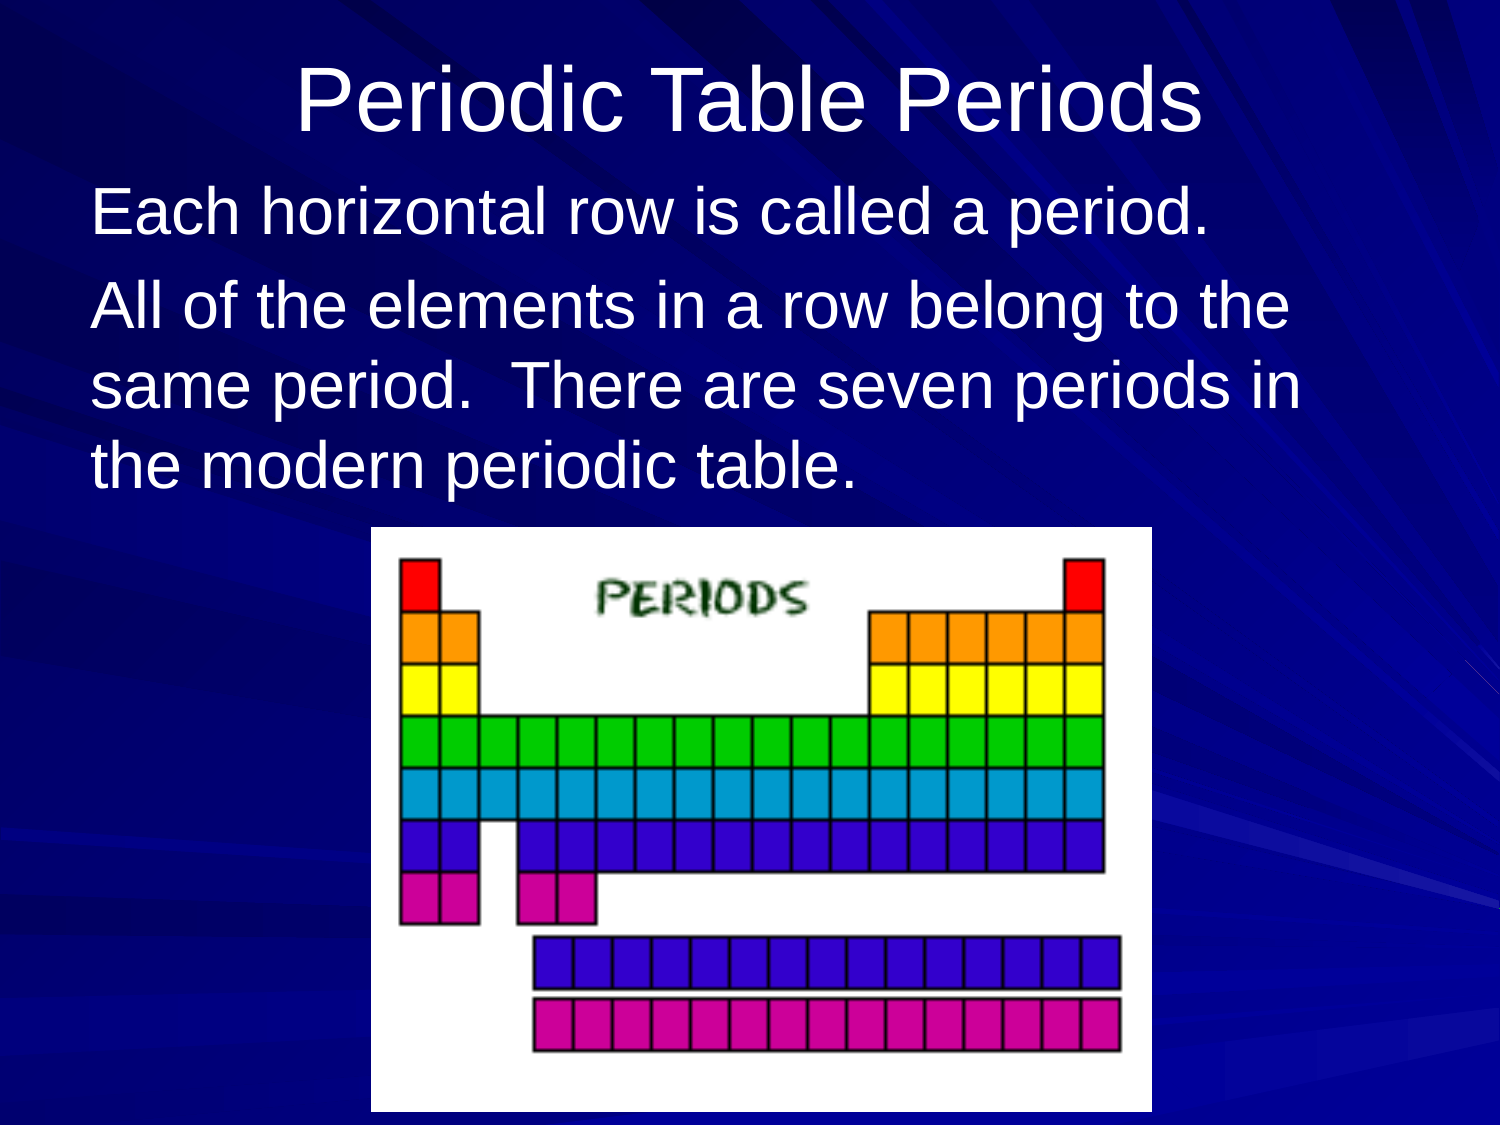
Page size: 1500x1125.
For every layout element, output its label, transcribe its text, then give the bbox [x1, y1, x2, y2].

title Periodic Table Periods [74, 18, 1426, 160]
picture [371, 526, 1152, 1112]
list Each horizontal row is called a period. All of the elements in a row belong to the same period. There are seven periods in the modern periodic table. [74, 160, 1426, 627]
